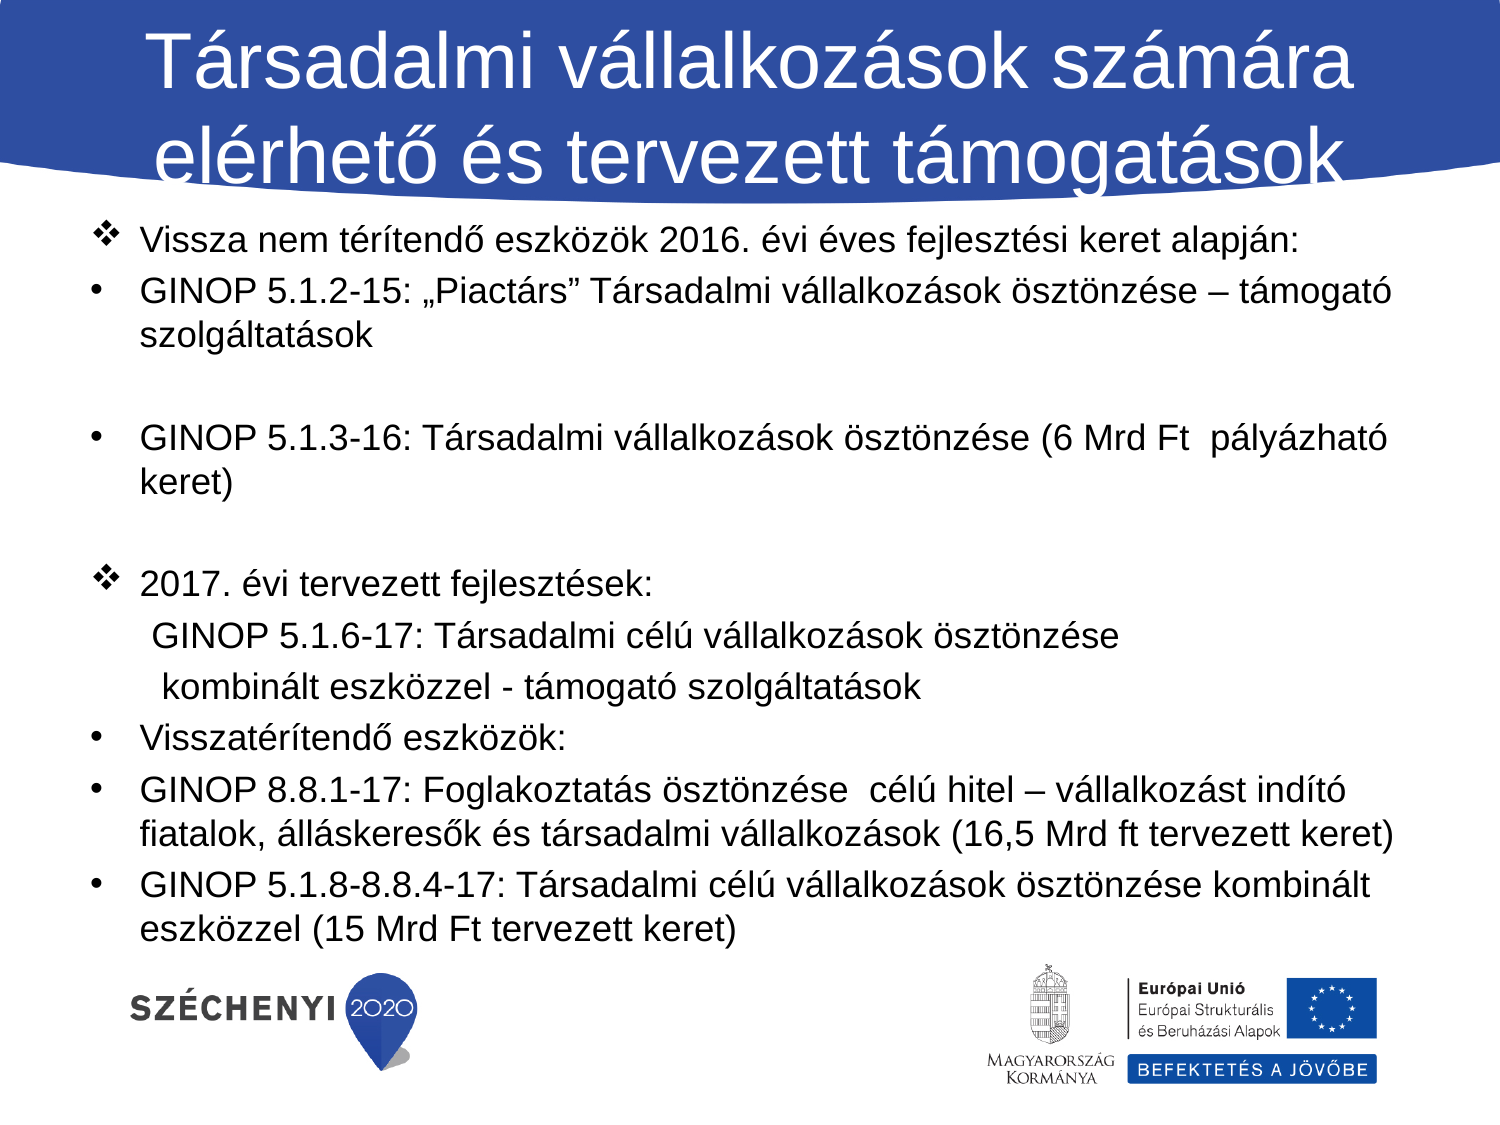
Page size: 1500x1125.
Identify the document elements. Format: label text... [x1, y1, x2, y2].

picture [0, 0, 1500, 1125]
title Társadalmi vállalkozások számára elérhető és tervezett támogatások [75, 0, 1425, 208]
list Vissza nem térítendő eszközök 2016. évi éves fejlesztési keret alapján: GINOP 5.1.2-15: „Piactárs” Társadalmi vállalkozások ösztönzése – támogató szolgáltatások GINOP 5.1.3-16: Társadalmi vállalkozások ösztönzése (6 Mrd Ft pályázható keret) 2017. évi tervezett fejlesztések: GINOP 5.1.6-17: Társadalmi célú vállalkozások ösztönzése kombinált eszközzel - támogató szolgáltatások Visszatérítendő eszközök: GINOP 8.8.1-17: Foglakoztatás ösztönzése célú hitel – vállalkozást indító fiatalok, álláskeresők és társadalmi vállalkozások (16,5 Mrd ft tervezett keret) GINOP 5.1.8-8.8.4-17: Társadalmi célú vállalkozások ösztönzése kombinált eszközzel (15 Mrd Ft tervezett keret) [75, 208, 1425, 1005]
